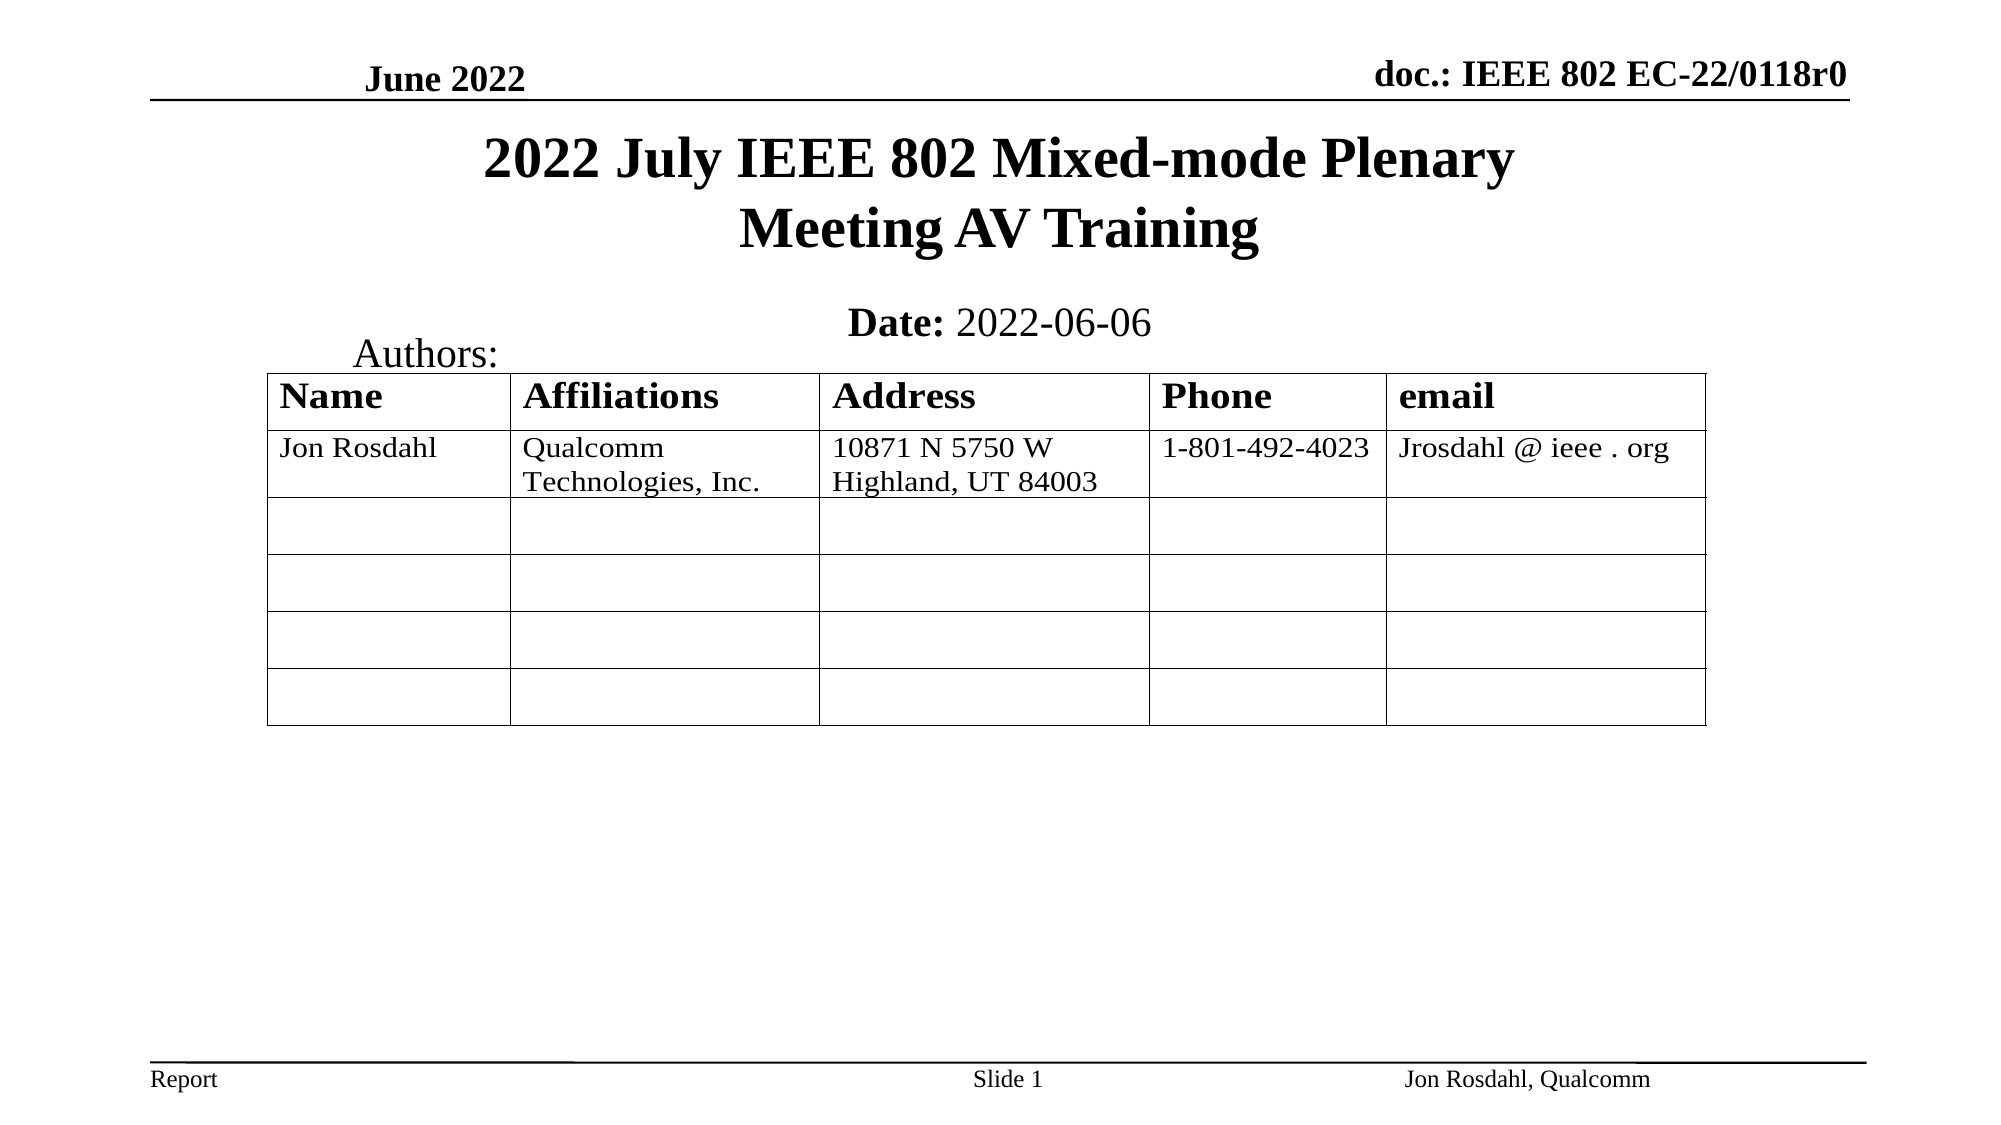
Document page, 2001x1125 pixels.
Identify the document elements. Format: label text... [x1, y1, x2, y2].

list Date: 2022-06-06 [362, 287, 1638, 353]
footer Jon Rosdahl, Qualcomm [1152, 1061, 1652, 1093]
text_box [249, 372, 1738, 838]
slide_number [364, 54, 743, 100]
text_box Authors: [337, 318, 575, 371]
slide_number Slide 1 [950, 1061, 1067, 1123]
title 2022 July IEEE 802 Mixed-mode Plenary Meeting AV Training [362, 112, 1638, 267]
